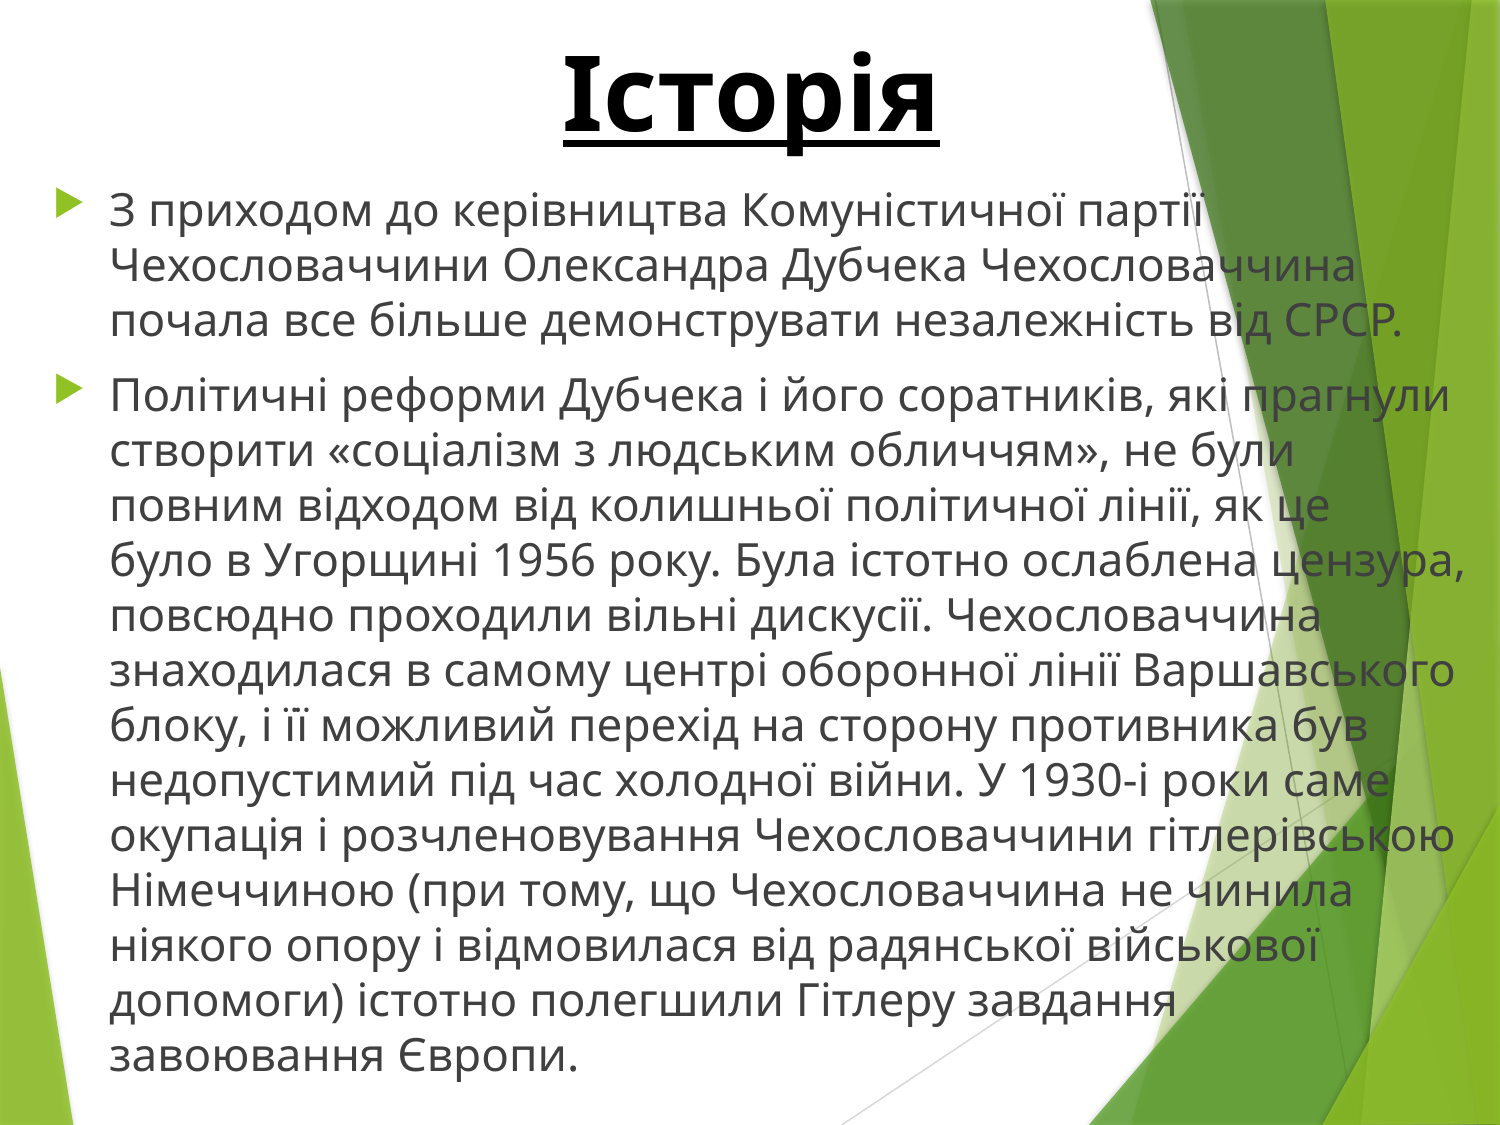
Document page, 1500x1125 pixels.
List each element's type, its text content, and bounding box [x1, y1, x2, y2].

title Історія [76, 19, 1427, 161]
list З приходом до керівництва Комуністичної партії Чехословаччини Олександра Дубчека Чехословаччина почала все більше демонструвати незалежність від СРСР. Політичні реформи Дубчека і його соратників, які прагнули створити «соціалізм з людським обличчям», не були повним відходом від колишньої політичної лінії, як це було в Угорщині 1956 року. Була істотно ослаблена цензура, повсюдно проходили вільні дискусії. Чехословаччина знаходилася в самому центрі оборонної лінії Варшавського блоку, і її можливий перехід на сторону противника був недопустимий під час холодної війни. У 1930-і роки саме окупація і розчленовування Чехословаччини гітлерівською Німеччиною (при тому, що Чехословаччина не чинила ніякого опору і відмовилася від радянської військової допомоги) істотно полегшили Гітлеру завдання завоювання Європи. [37, 172, 1497, 1071]
